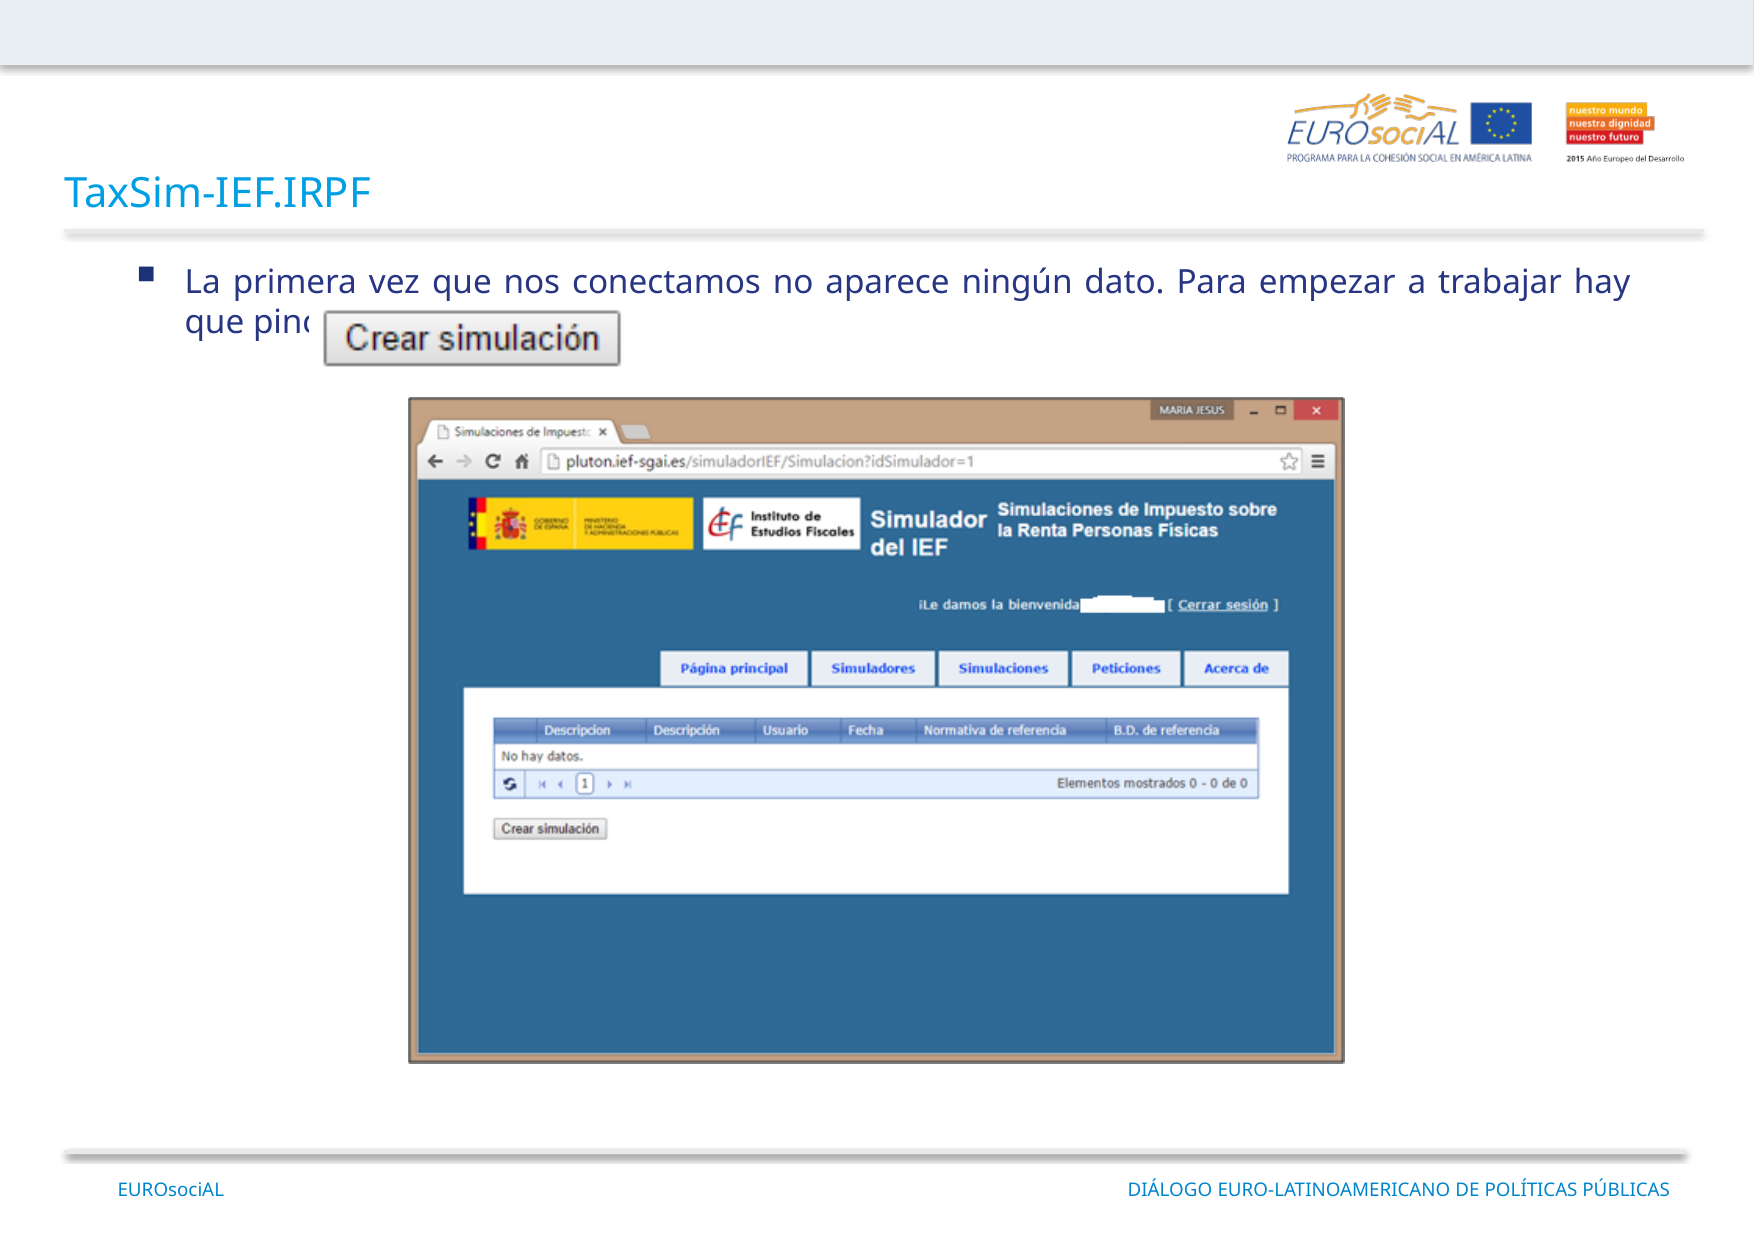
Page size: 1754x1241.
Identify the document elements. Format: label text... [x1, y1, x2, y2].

picture [1278, 88, 1692, 173]
picture [309, 301, 643, 380]
text_box TaxSim-IEF.IRPF [49, 158, 1628, 233]
picture [408, 397, 1345, 1064]
text_box La primera vez que nos conectamos no aparece ningún dato. Para empezar a trabajar hay que pinchar en el botón [134, 242, 1633, 1092]
